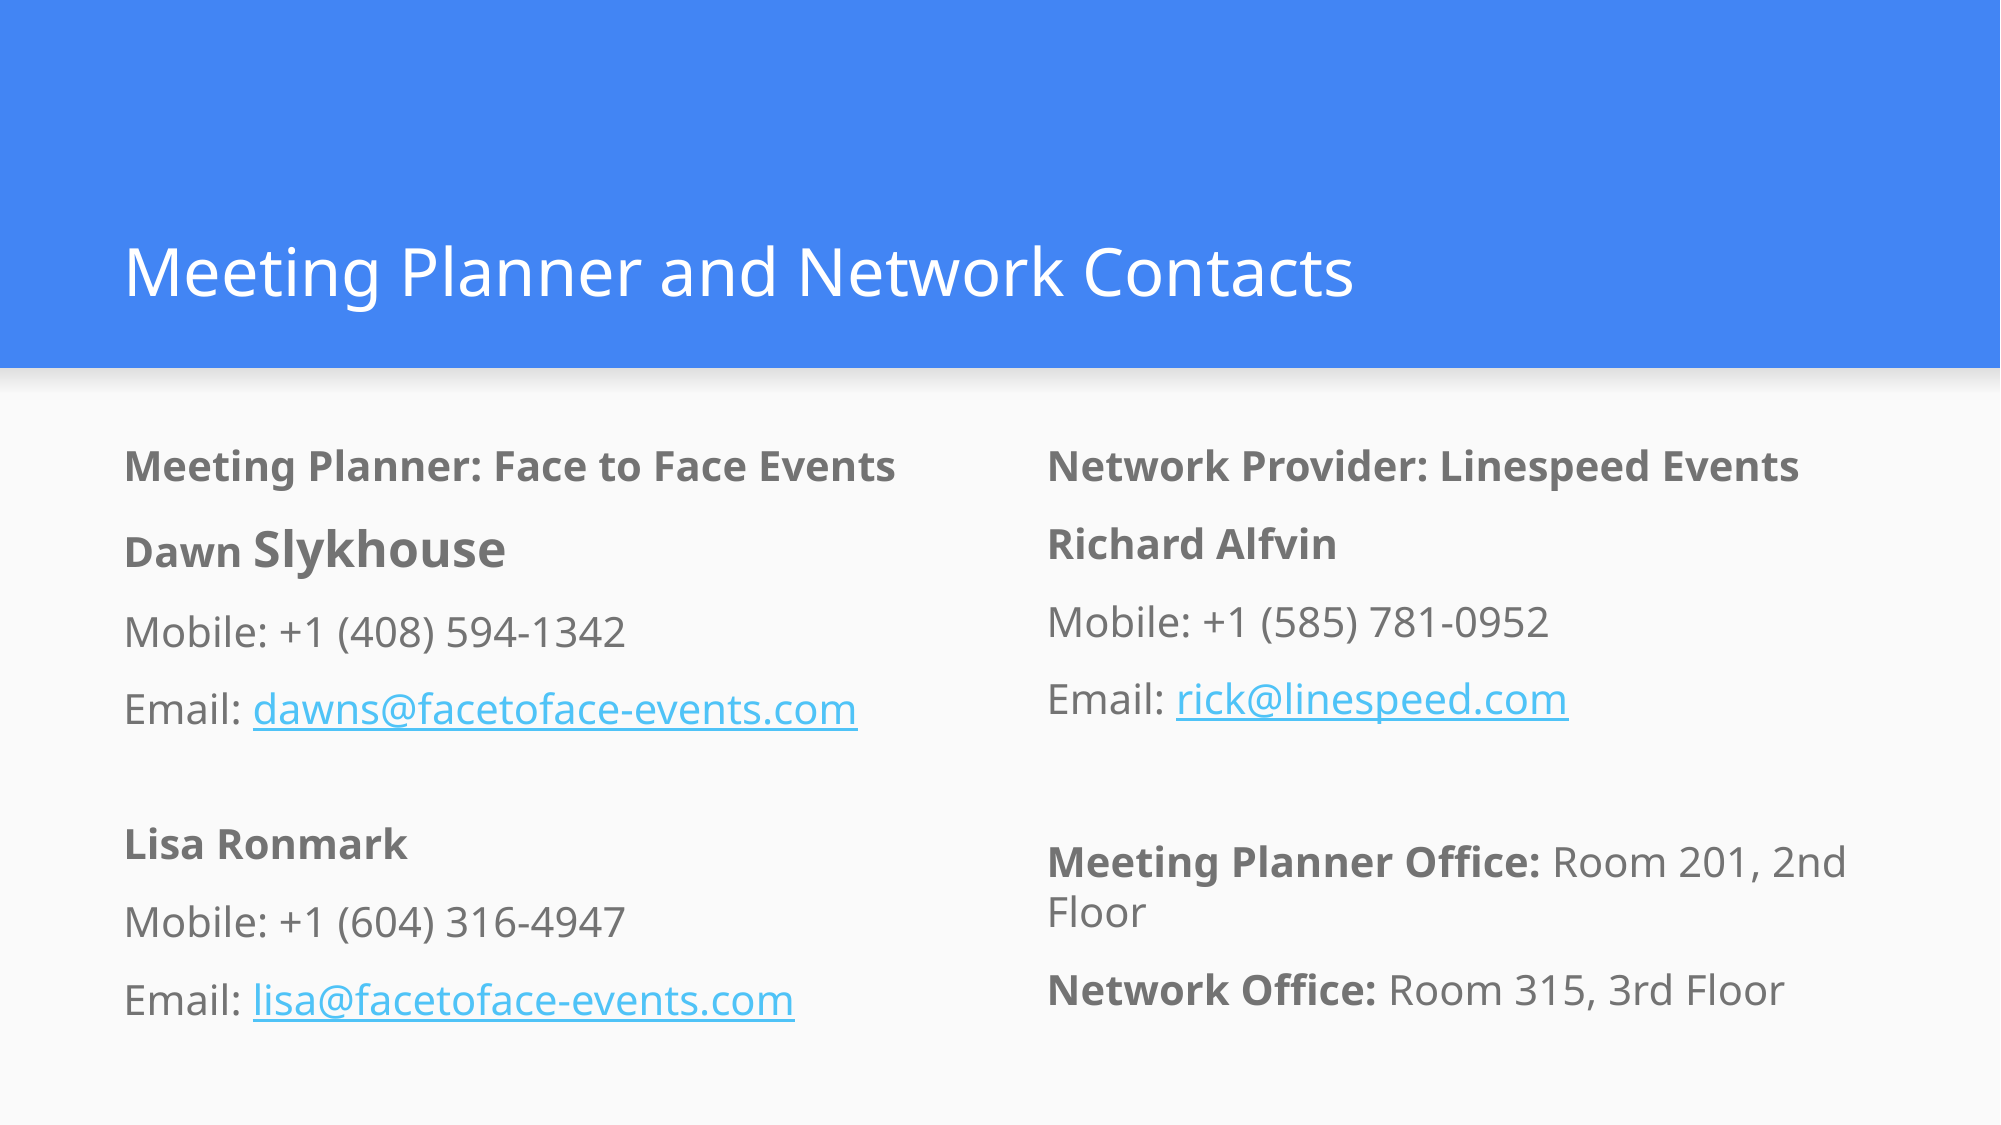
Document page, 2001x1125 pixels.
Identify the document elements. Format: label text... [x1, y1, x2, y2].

title Meeting Planner and Network Contacts [103, 161, 1902, 330]
list Meeting Planner: Face to Face Events Dawn Slykhouse Mobile: +1 (408) 594-1342 Email: dawns@facetoface-events.com Lisa Ronmark Mobile: +1 (604) 316-4947 Email: lisa@facetoface-events.com [103, 419, 979, 1071]
list Network Provider: Linespeed Events Richard Alfvin Mobile: +1 (585) 781-0952 Email: rick@linespeed.com Meeting Planner Office: Room 201, 2nd Floor Network Office: Room 315, 3rd Floor [1026, 419, 1902, 1013]
